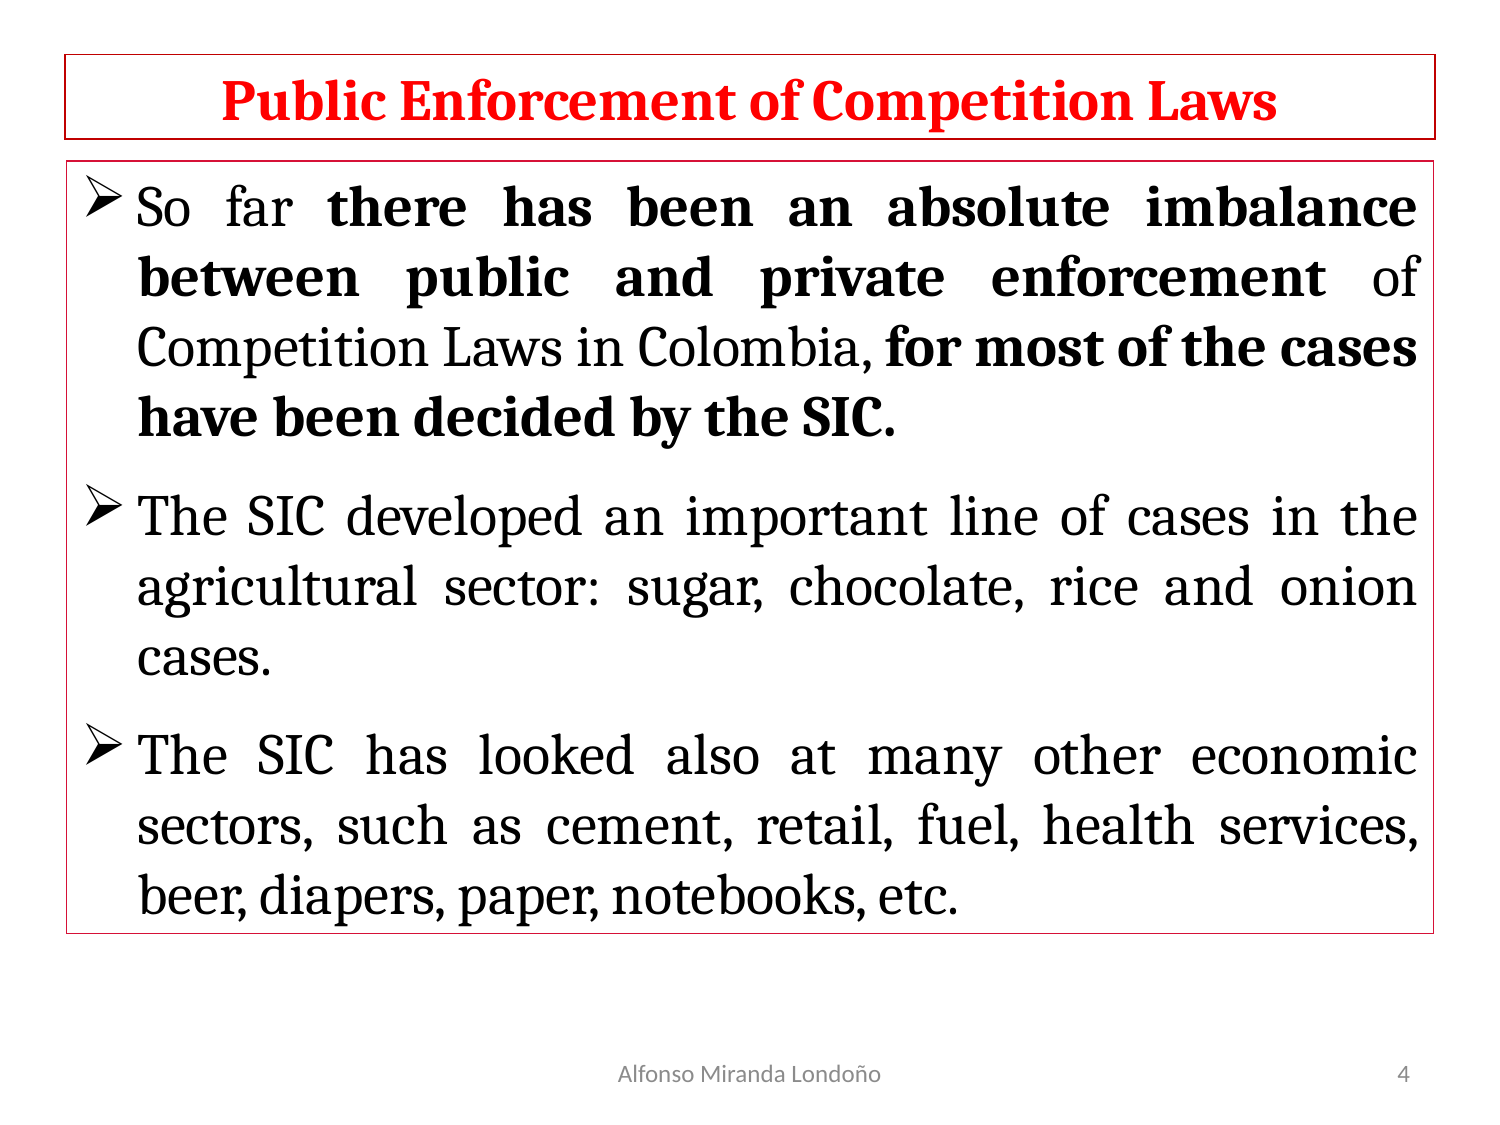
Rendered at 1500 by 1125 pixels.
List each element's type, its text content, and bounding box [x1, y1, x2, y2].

text_box So far there has been an absolute imbalance between public and private enforcement of Competition Laws in Colombia, for most of the cases have been decided by the SIC. The SIC developed an important line of cases in the agricultural sector: sugar, chocolate, rice and onion cases. The SIC has looked also at many other economic sectors, such as cement, retail, fuel, health services, beer, diapers, paper, notebooks, etc. [66, 160, 1434, 934]
text_box Public Enforcement of Competition Laws [64, 54, 1436, 140]
slide_number 4 [1074, 1042, 1425, 1103]
footer Alfonso Miranda Londoño [512, 1042, 988, 1103]
